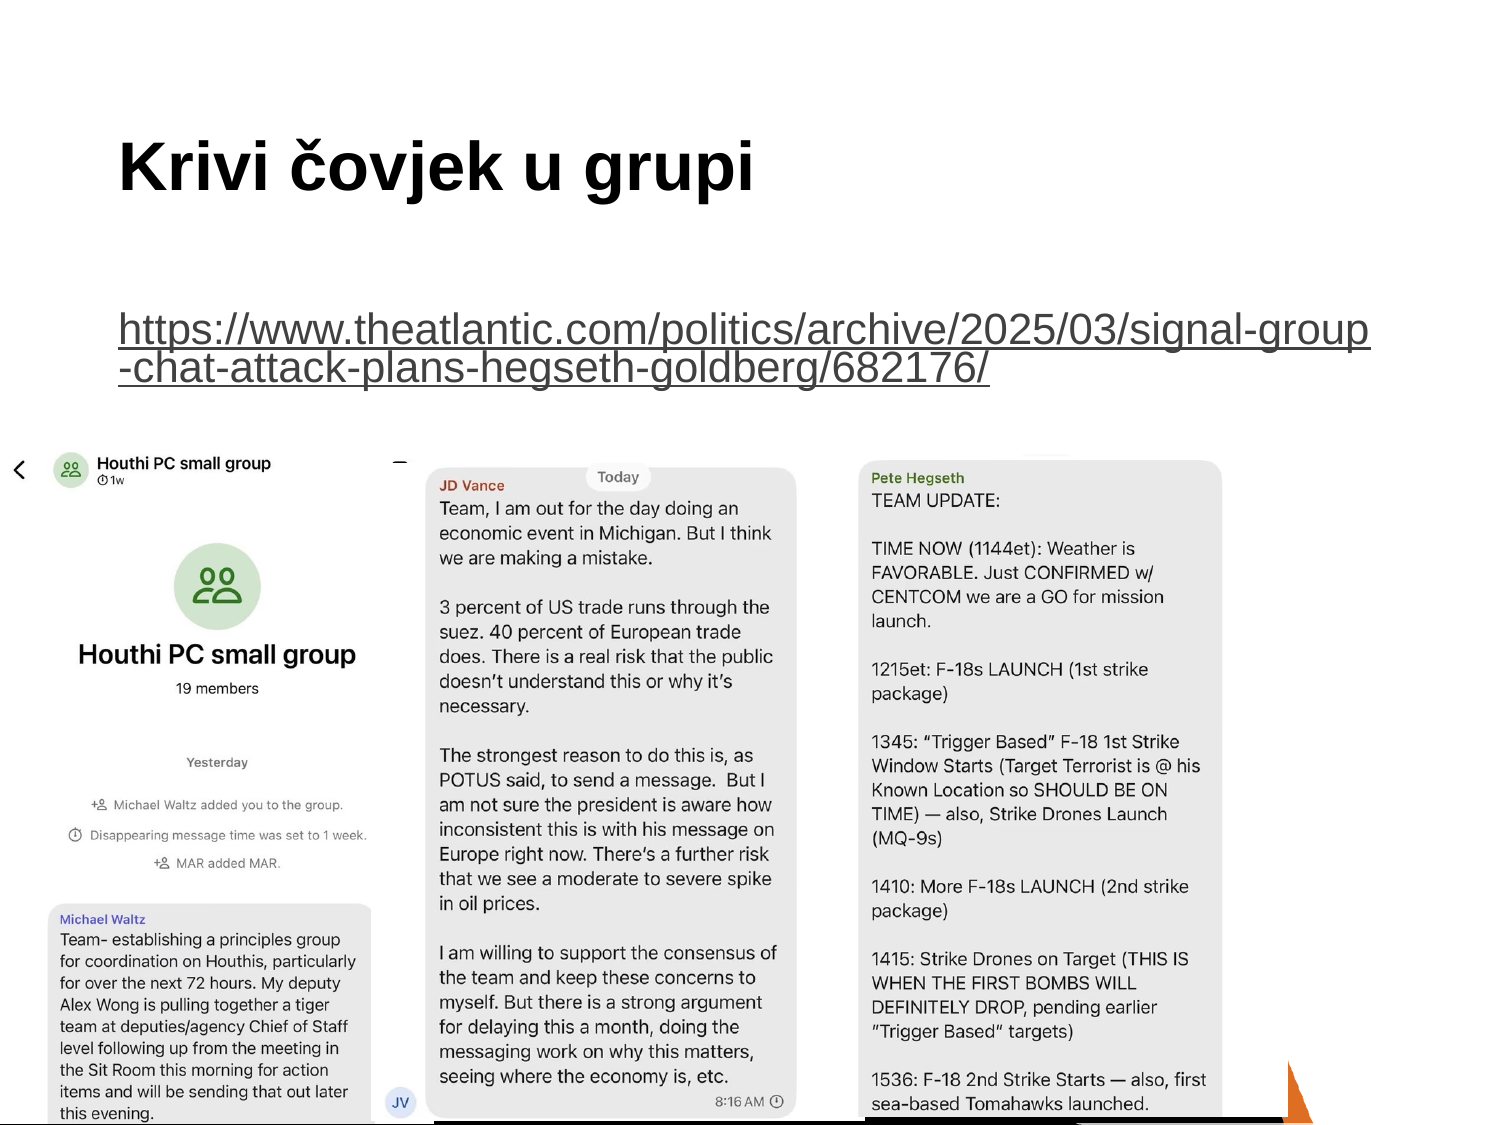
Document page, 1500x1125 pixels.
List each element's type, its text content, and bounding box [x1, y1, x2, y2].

picture [0, 443, 1468, 1125]
title Krivi čovjek u grupi [103, 59, 1397, 278]
list https://www.theatlantic.com/politics/archive/2025/03/signal-group-chat-attack-plans-hegseth-goldberg/682176/ [103, 299, 1397, 1014]
